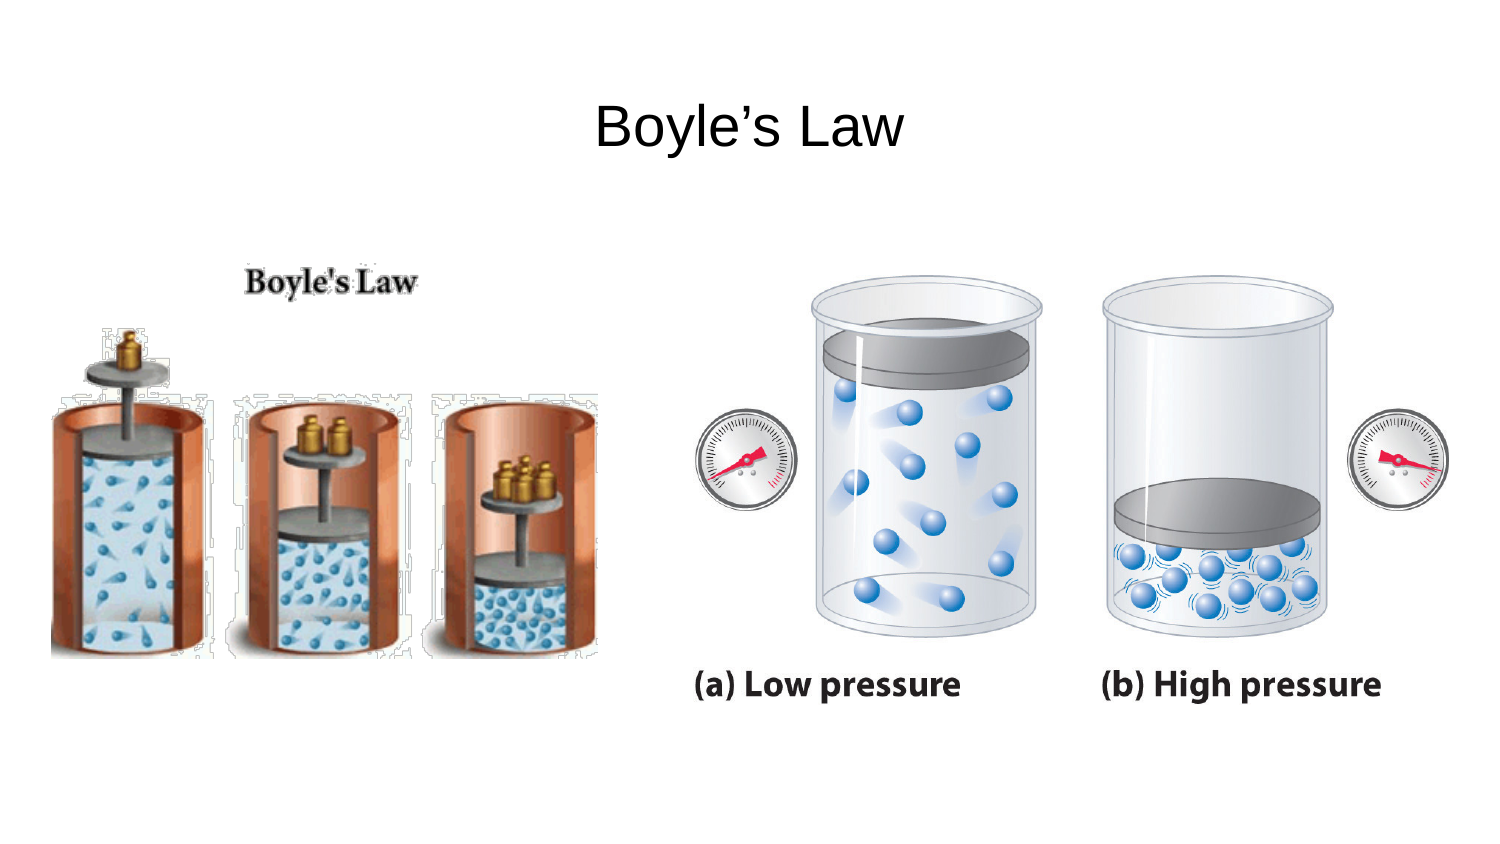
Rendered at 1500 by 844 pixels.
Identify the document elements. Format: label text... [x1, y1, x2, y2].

title Boyle’s Law [51, 72, 1449, 167]
picture [693, 274, 1450, 706]
picture [50, 263, 599, 660]
